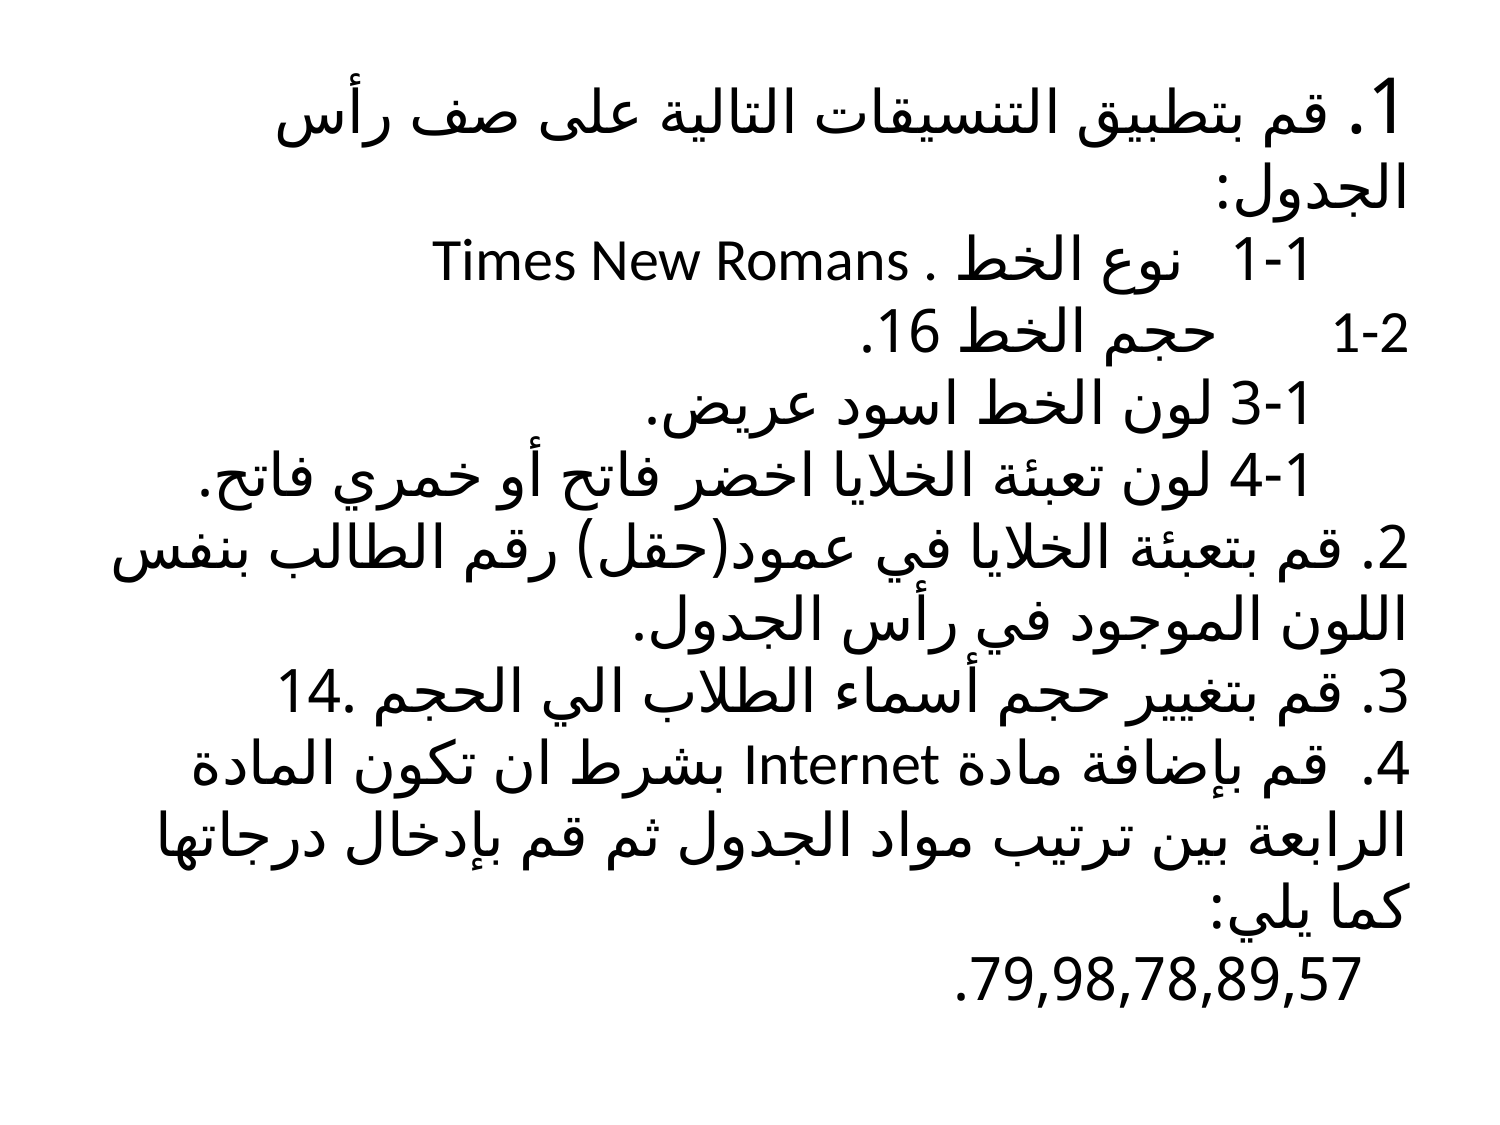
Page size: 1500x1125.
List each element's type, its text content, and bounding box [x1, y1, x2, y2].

title 1. قم بتطبيق التنسيقات التالية على صف رأس الجدول: 1-1 نوع الخط Times New Romans . 1-2 حجم الخط 16. 1-3 لون الخط اسود عريض. 1-4 لون تعبئة الخلايا اخضر فاتح أو خمري فاتح. 2. قم بتعبئة الخلايا في عمود(حقل) رقم الطالب بنفس اللون الموجود في رأس الجدول. 3. قم بتغيير حجم أسماء الطلاب الي الحجم 14. 4. قم بإضافة مادة Internet بشرط ان تكون المادة الرابعة بين ترتيب مواد الجدول ثم قم بإدخال درجاتها كما يلي: 79,98,78,89,57. [75, 45, 1425, 1024]
